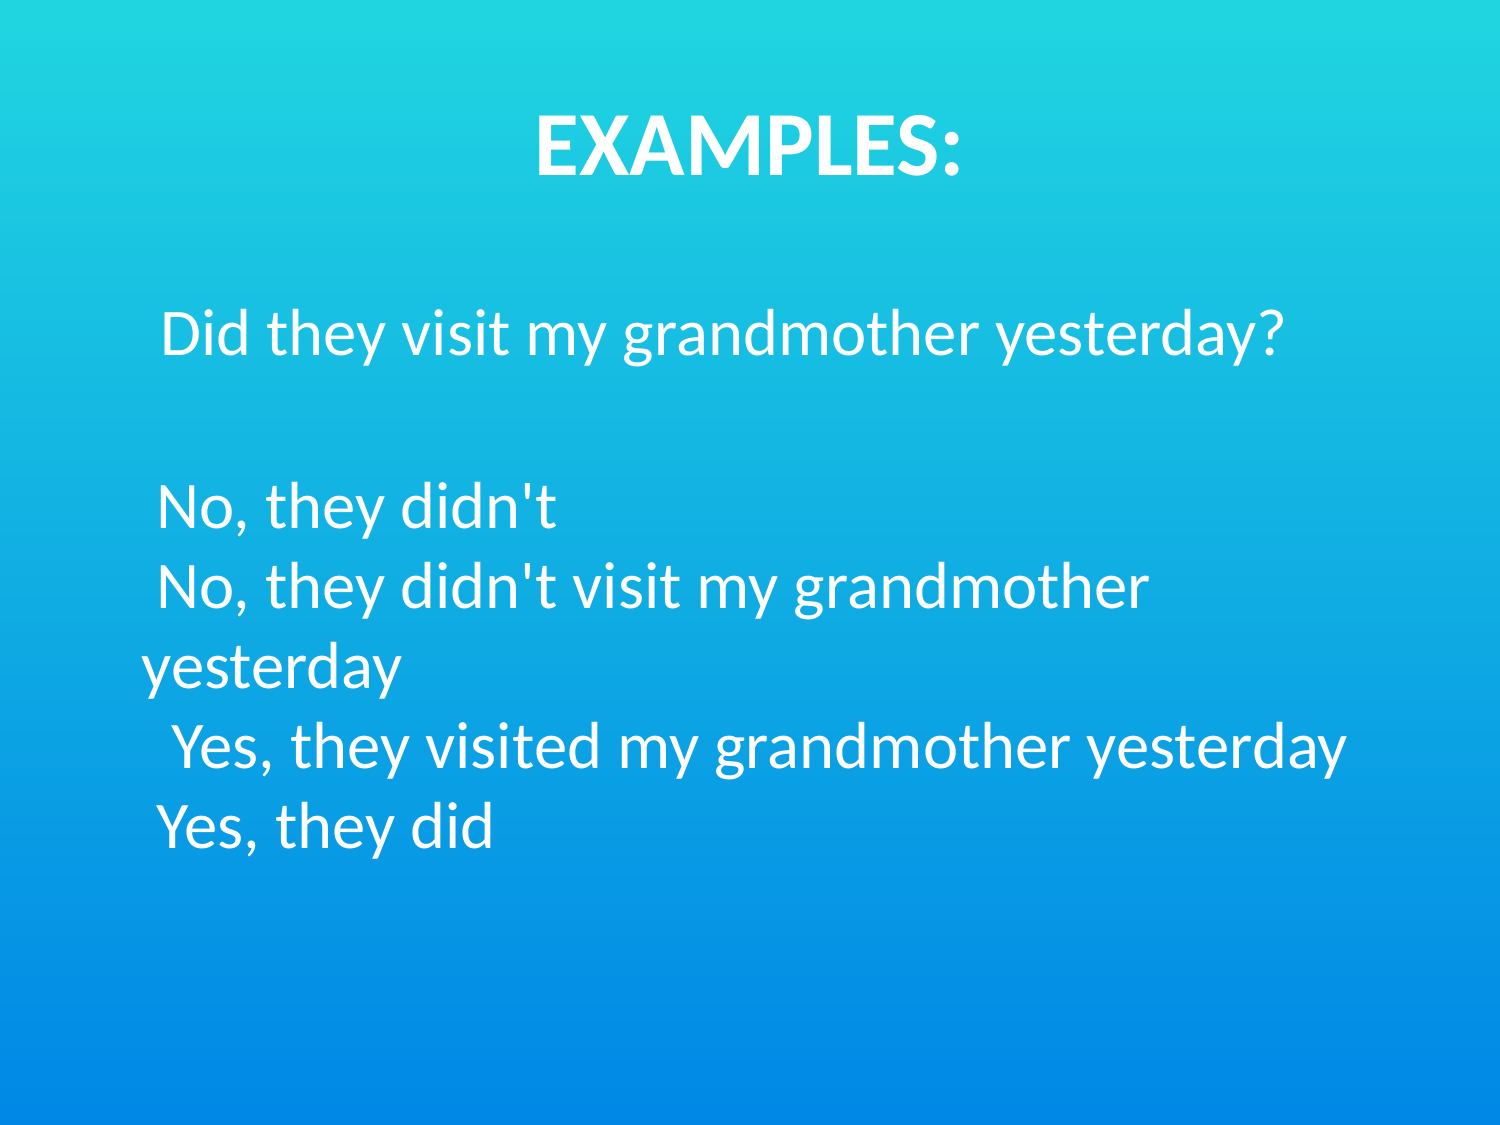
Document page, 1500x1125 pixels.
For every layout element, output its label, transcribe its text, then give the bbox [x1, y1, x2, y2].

list Did they visit my grandmother yesterday? No, they didn't No, they didn't visit my grandmother yesterday Yes, they visited my grandmother yesterday Yes, they did [70, 281, 1421, 1024]
title EXAMPLES: [75, 45, 1425, 233]
